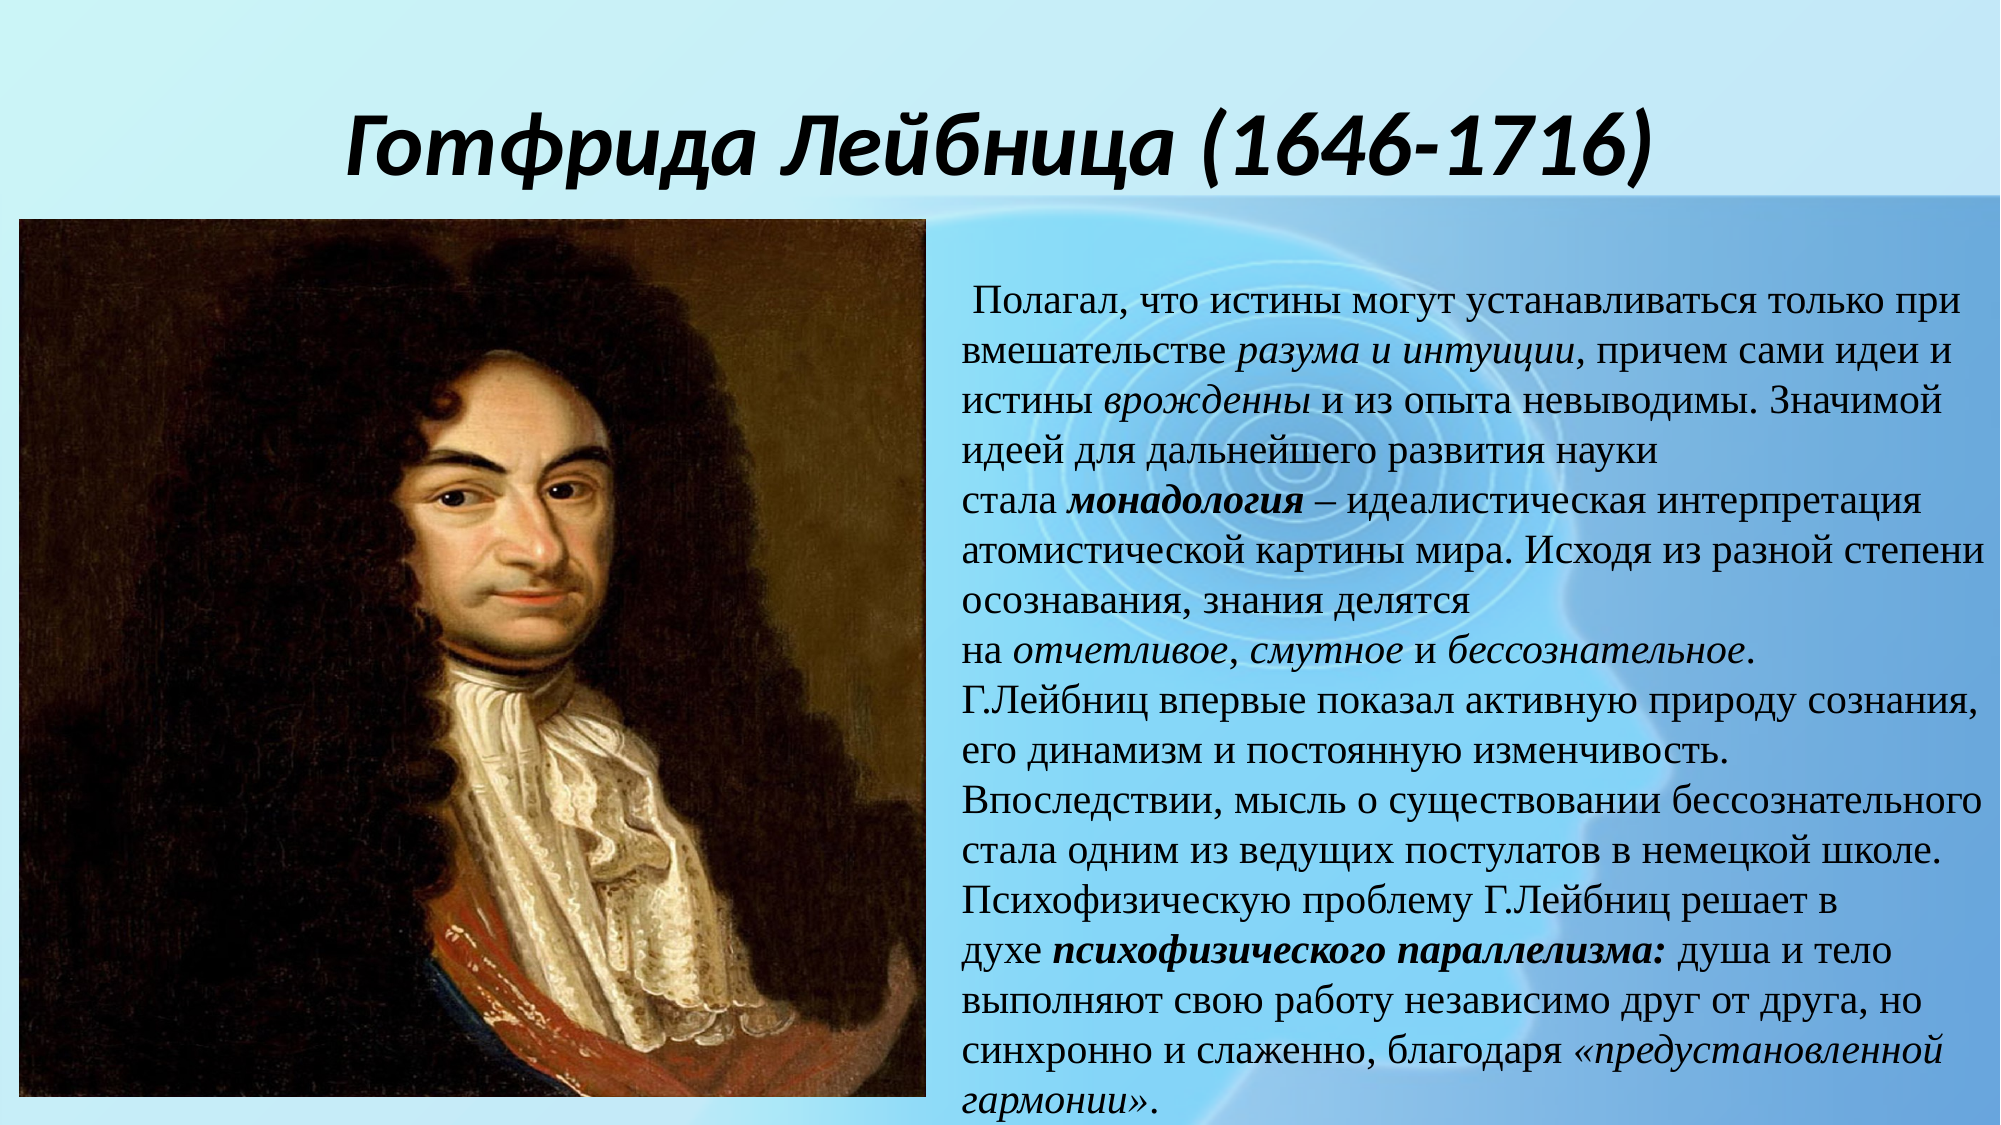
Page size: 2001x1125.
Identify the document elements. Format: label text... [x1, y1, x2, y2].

title Готфрида Лейбница (1646-1716) [99, 45, 1900, 233]
text_box Полагал, что истины могут устанавливаться только при вмешательстве разума и интуиции, причем сами идеи и истины врожденны и из опыта невыводимы. Значимой идеей для дальнейшего развития науки стала монадология – идеалистическая интерпретация атомистической картины мира. Исходя из разной степени осознавания, знания делятся на отчетливое, смутное и бессознательное. Г.Лейбниц впервые показал активную природу сознания, его динамизм и постоянную изменчивость. Впоследствии, мысль о существовании бессознательного стала одним из ведущих постулатов в немецкой школе. Психофизическую проблему Г.Лейбниц решает в духе психофизического параллелизма: душа и тело выполняют свою работу независимо друг от друга, но синхронно и слаженно, благодаря «предустановленной гармонии». [946, 264, 2000, 1125]
picture [0, 0, 2000, 1125]
